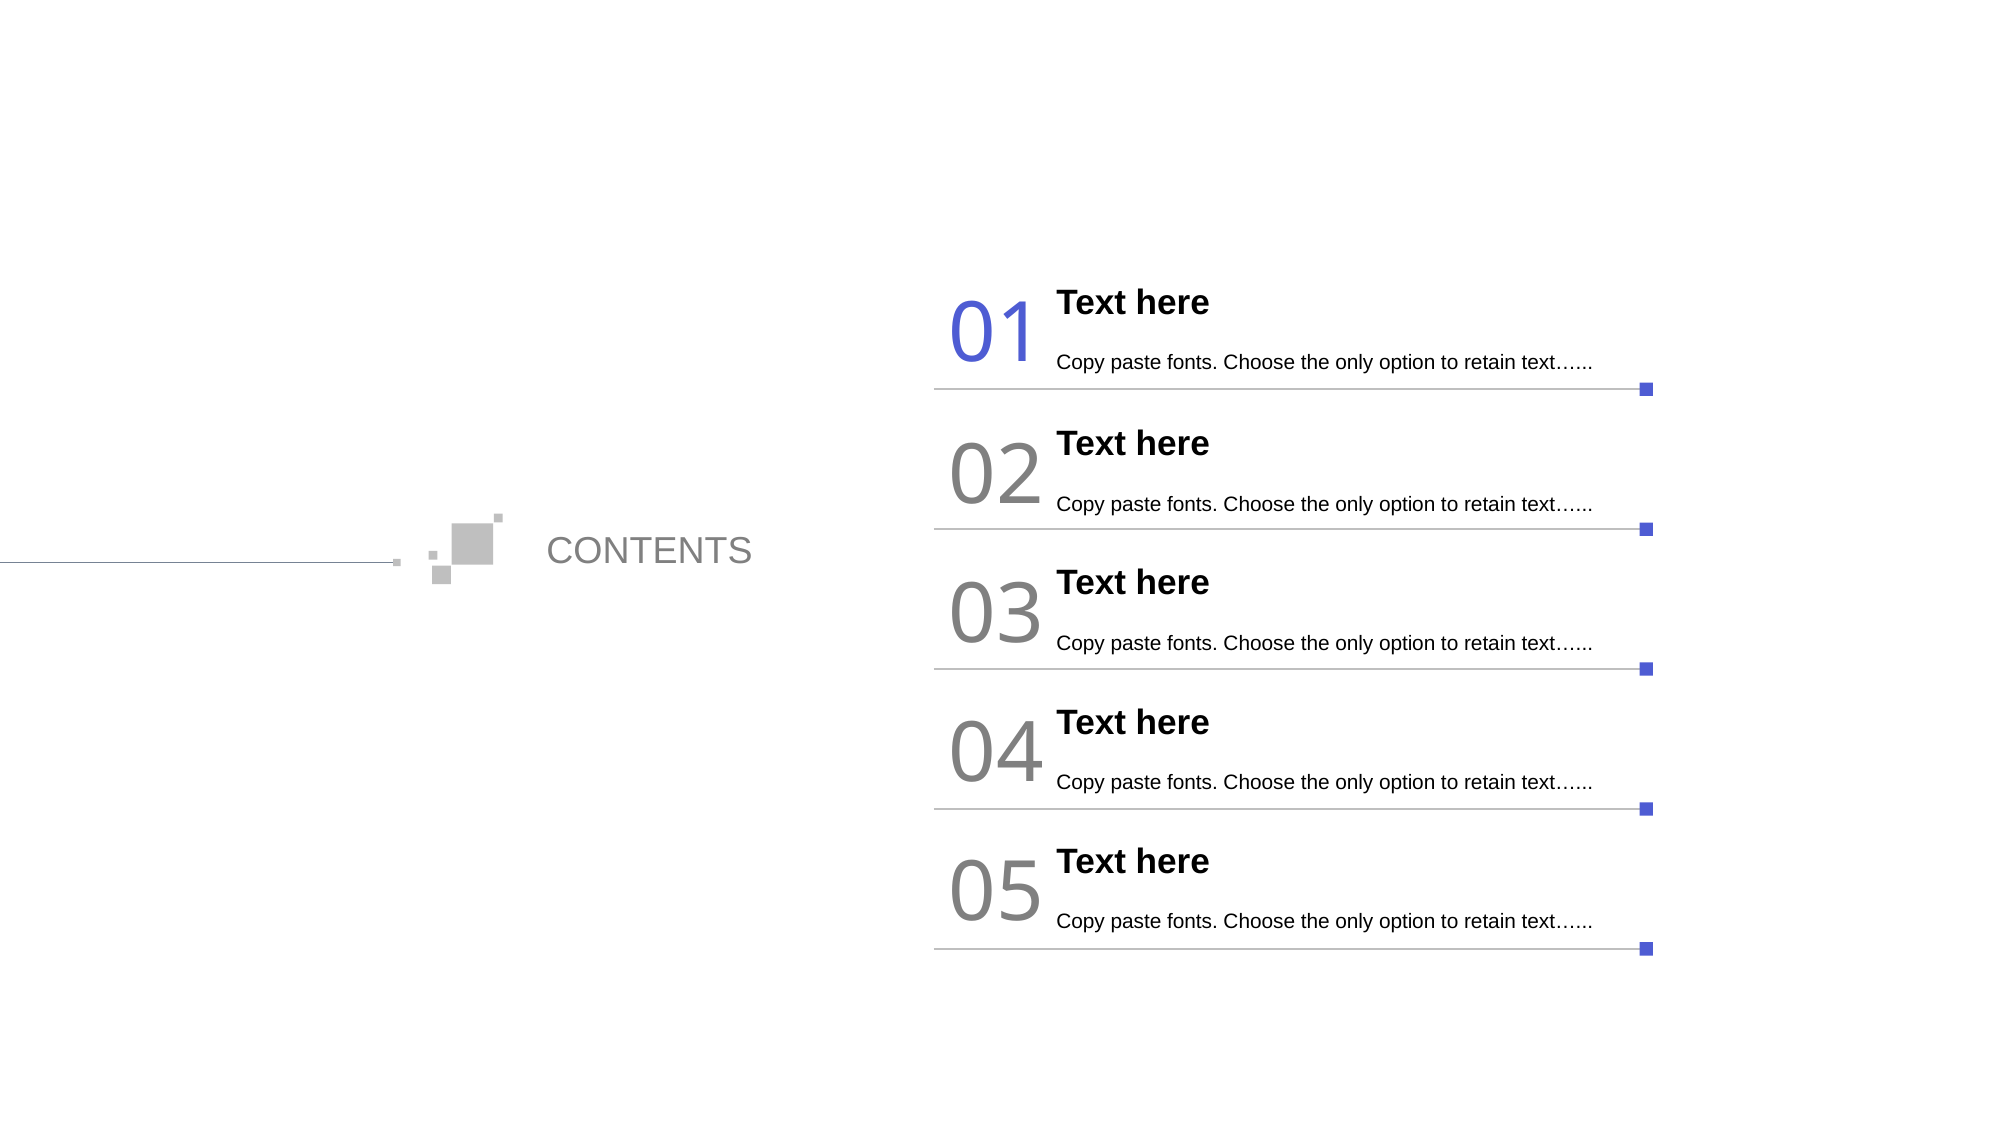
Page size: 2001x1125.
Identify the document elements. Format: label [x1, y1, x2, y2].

text_box [0, 270, 1653, 956]
